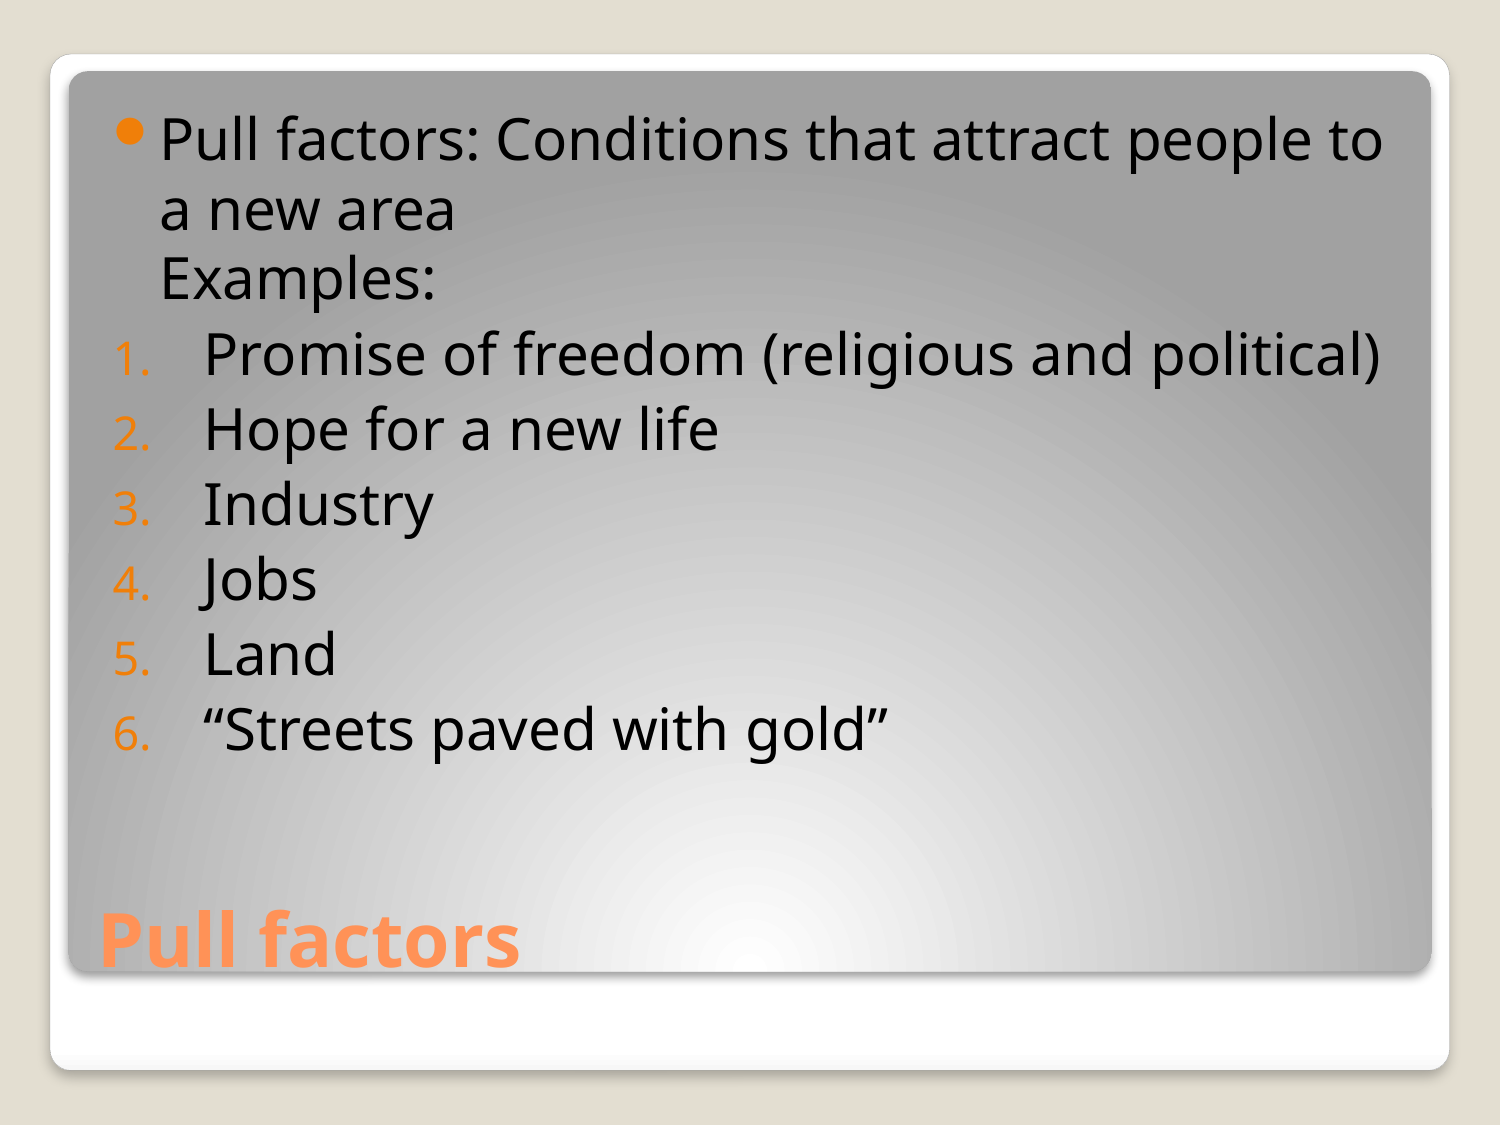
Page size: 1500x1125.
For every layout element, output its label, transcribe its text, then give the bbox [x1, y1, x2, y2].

title Pull factors [82, 817, 1425, 990]
list Pull factors: Conditions that attract people to a new area Examples: Promise of freedom (religious and political) Hope for a new life Industry Jobs Land “Streets paved with gold” [82, 86, 1425, 774]
